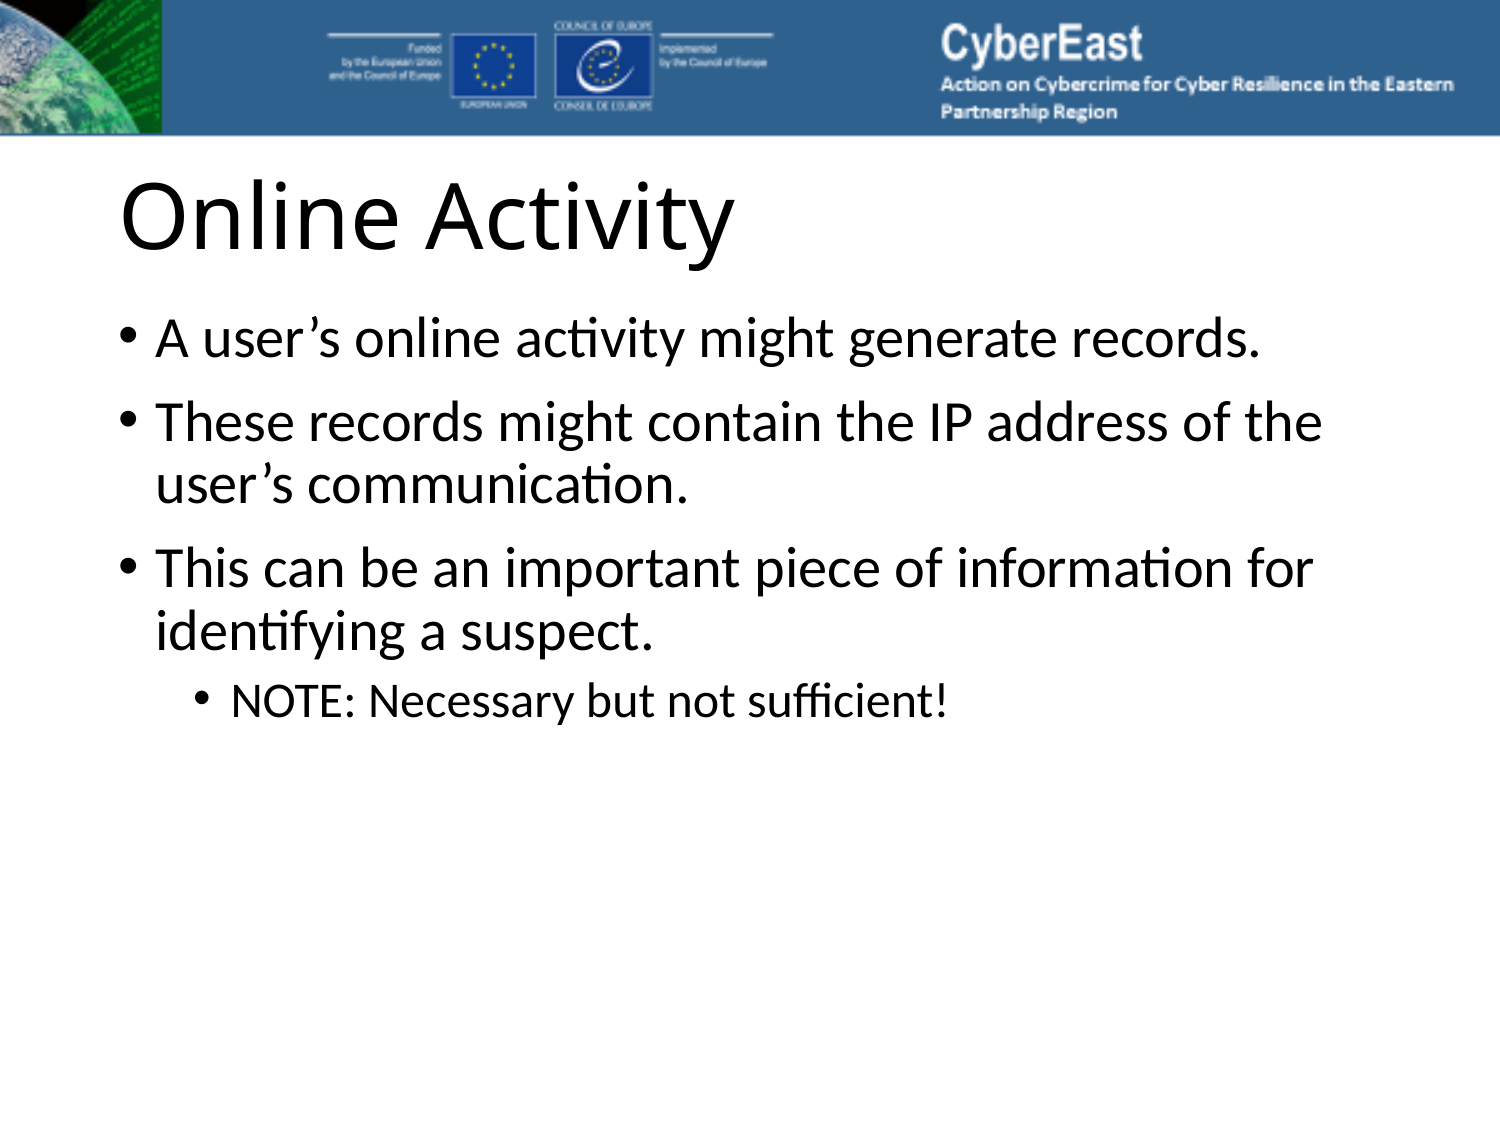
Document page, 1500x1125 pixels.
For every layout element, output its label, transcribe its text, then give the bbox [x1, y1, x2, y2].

picture [0, 0, 1500, 1125]
title Online Activity [103, 111, 1397, 299]
list A user’s online activity might generate records. These records might contain the IP address of the user’s communication. This can be an important piece of information for identifying a suspect. NOTE: Necessary but not sufficient! [103, 299, 1397, 1014]
